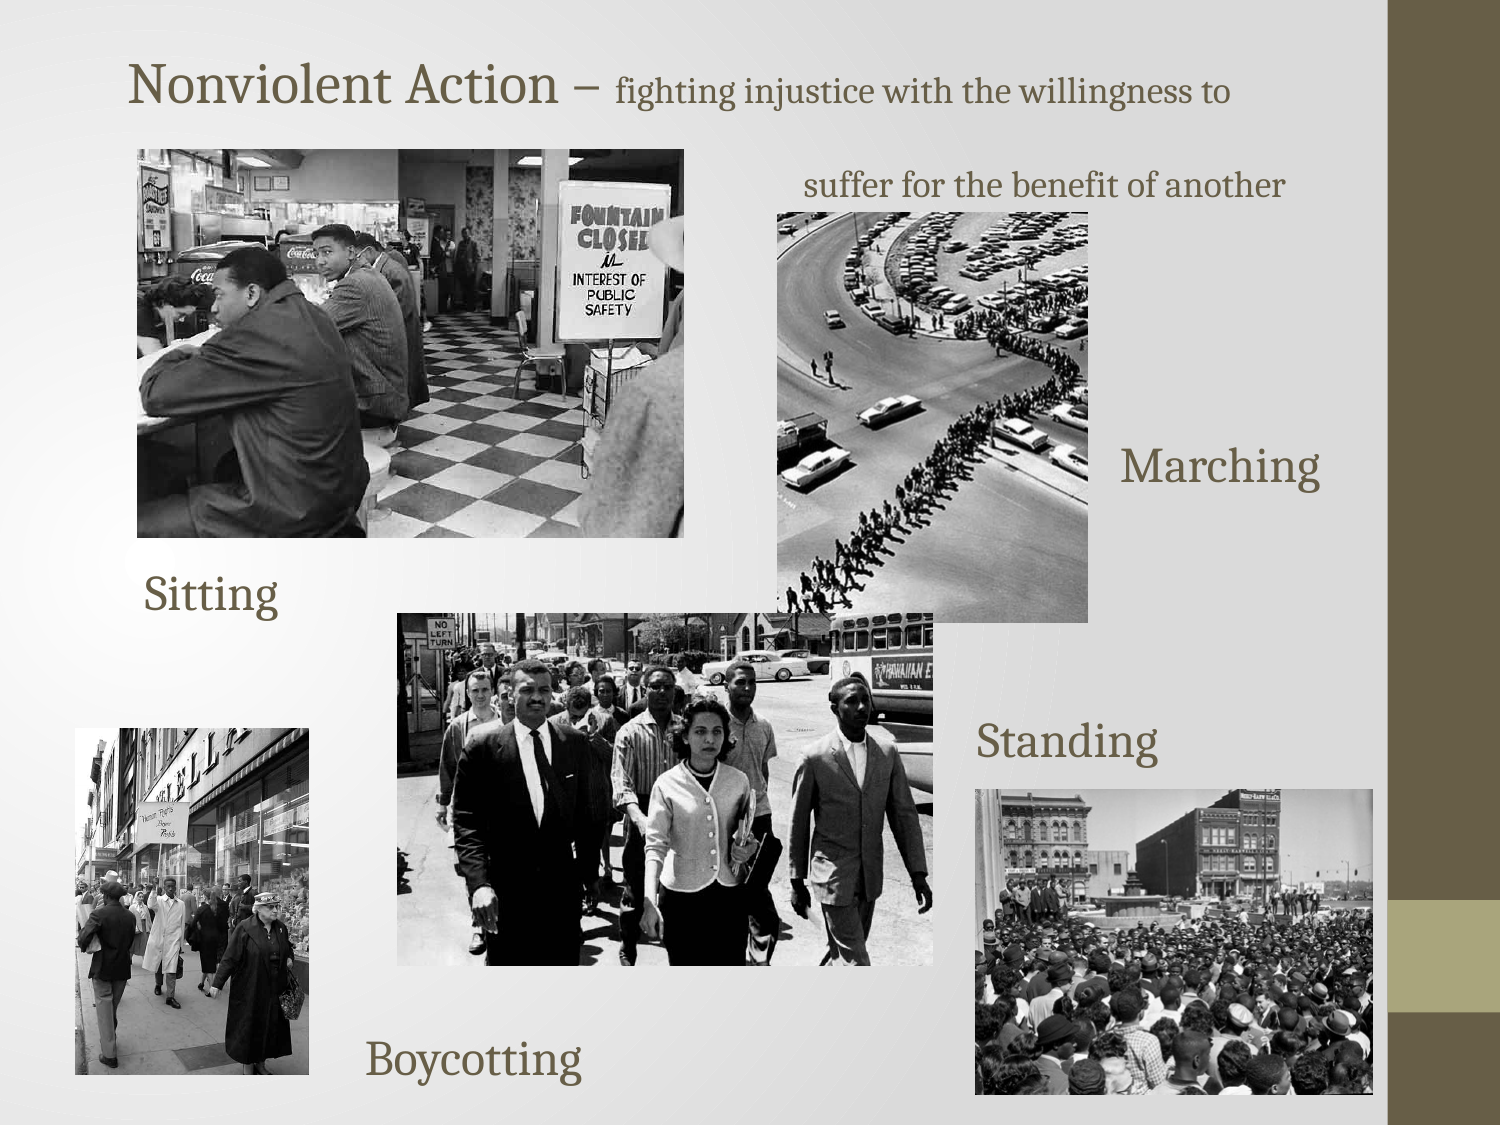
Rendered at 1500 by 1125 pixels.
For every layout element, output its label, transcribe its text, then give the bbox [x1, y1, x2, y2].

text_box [74, 727, 708, 1095]
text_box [397, 211, 1463, 966]
text_box Sitting [130, 553, 394, 629]
picture [136, 149, 685, 538]
picture [974, 966, 1373, 1095]
text_box Nonviolent Action – fighting injustice with the willingness to suffer for the benefit of another [112, 37, 1350, 213]
